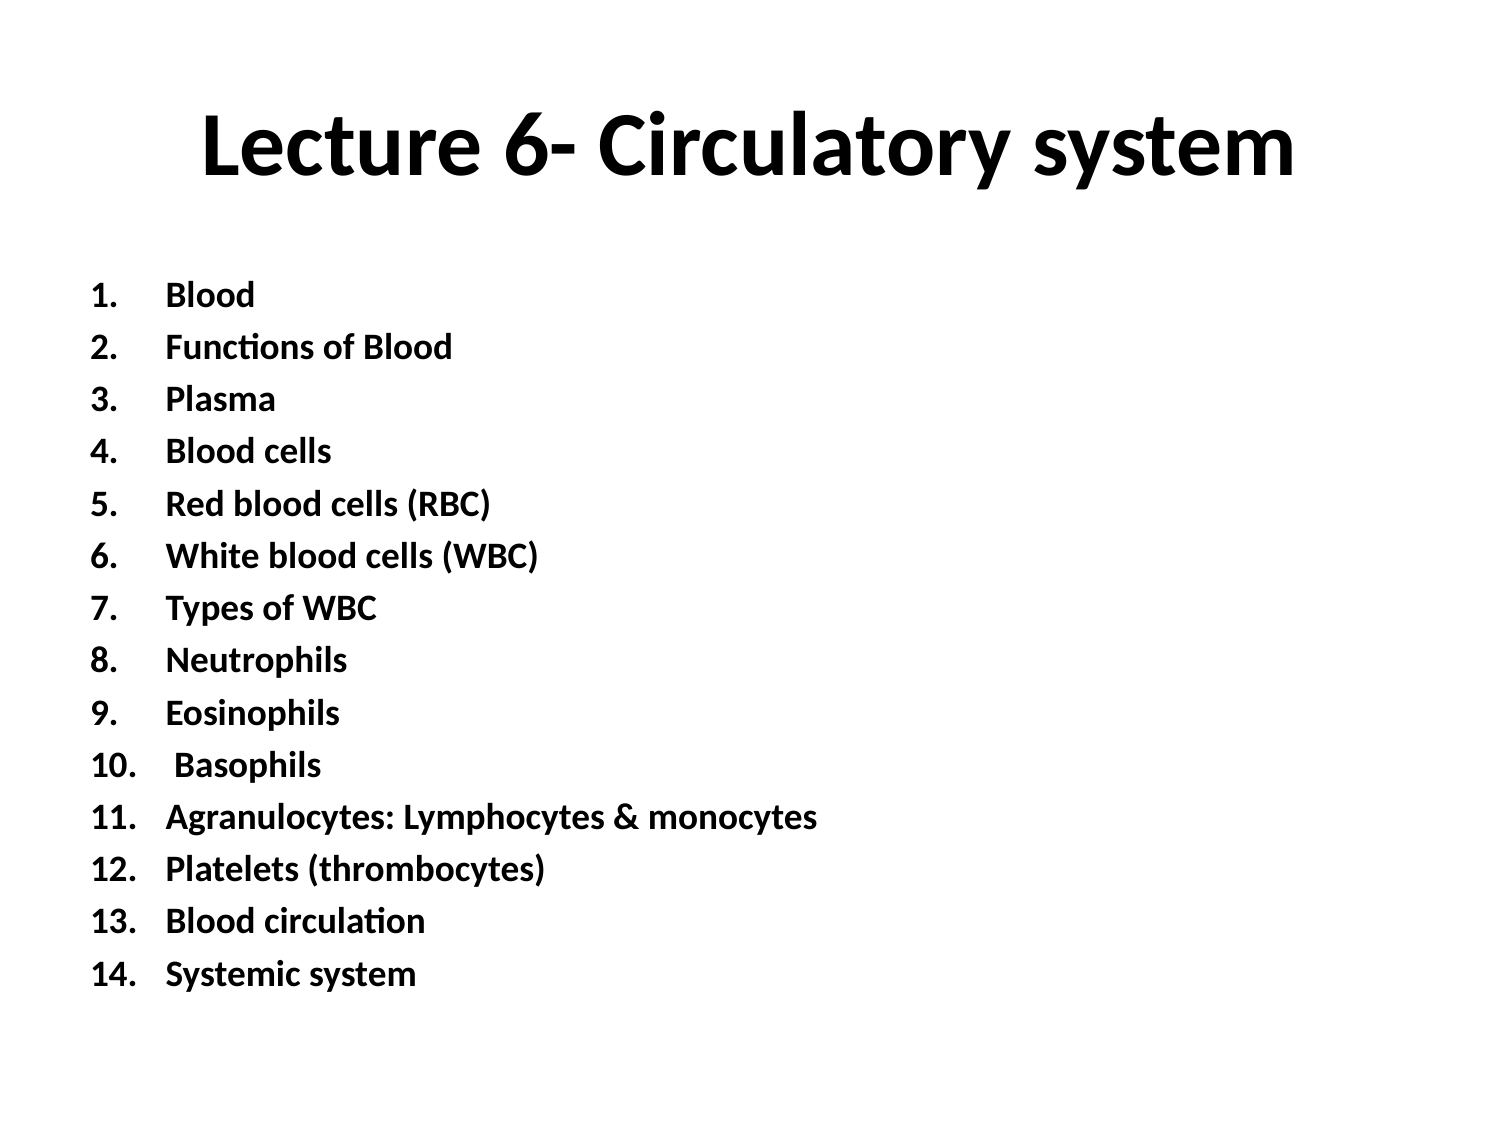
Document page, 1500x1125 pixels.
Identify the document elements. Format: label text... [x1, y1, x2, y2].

list Blood Functions of Blood Plasma Blood cells Red blood cells (RBC) White blood cells (WBC) Types of WBC Neutrophils Eosinophils Basophils Agranulocytes: Lymphocytes & monocytes Platelets (thrombocytes) Blood circulation Systemic system [75, 262, 1425, 1005]
title Lecture 6- Circulatory system [75, 45, 1425, 233]
